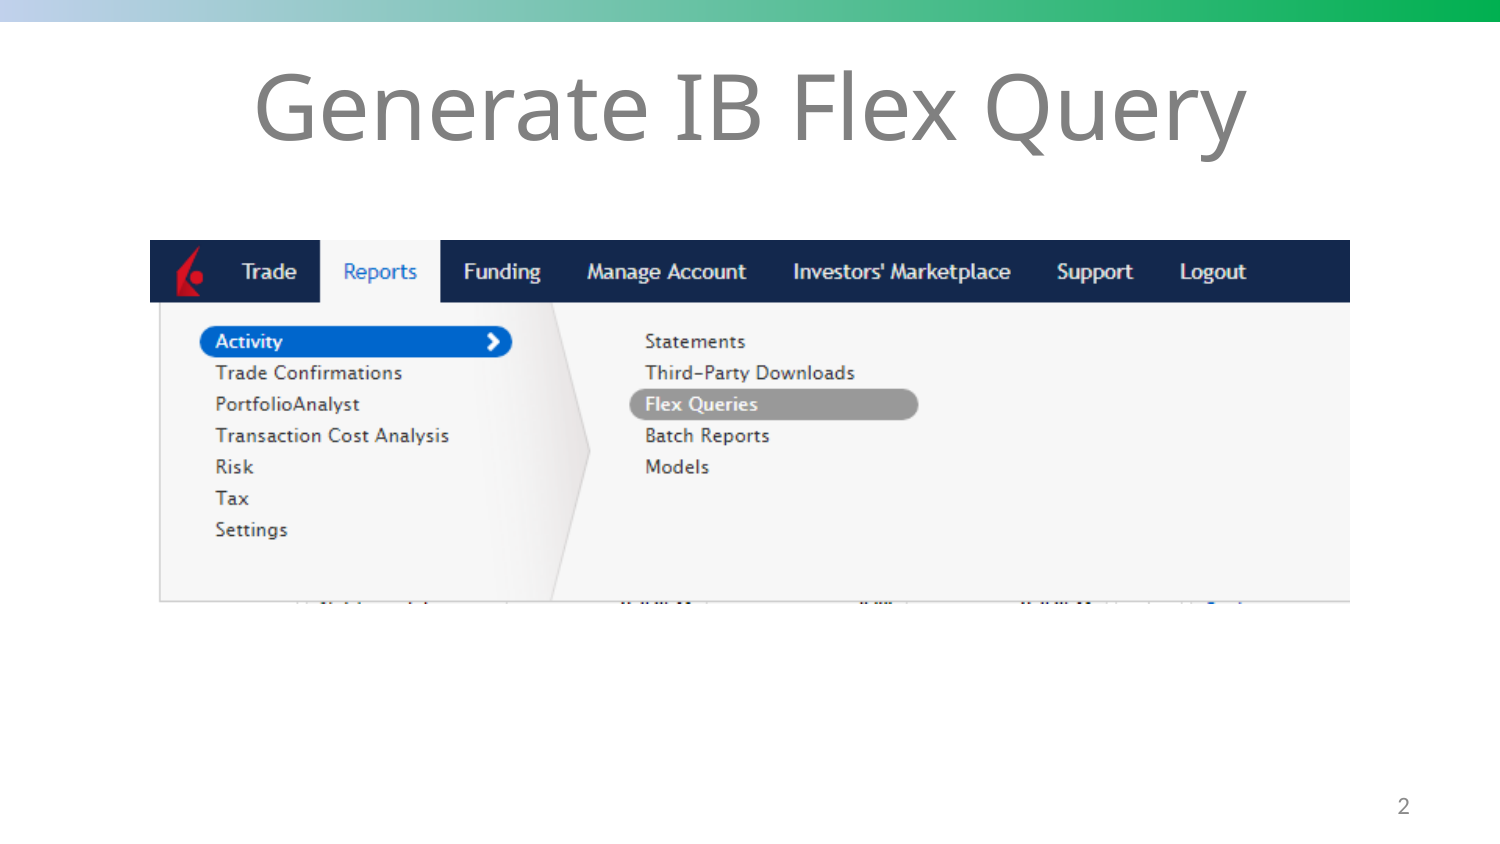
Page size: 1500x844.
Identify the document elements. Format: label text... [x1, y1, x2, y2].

text_box [0, 0, 1500, 24]
slide_number 2 [1074, 782, 1425, 827]
title Generate IB Flex Query [75, 33, 1425, 175]
picture [149, 240, 1351, 604]
